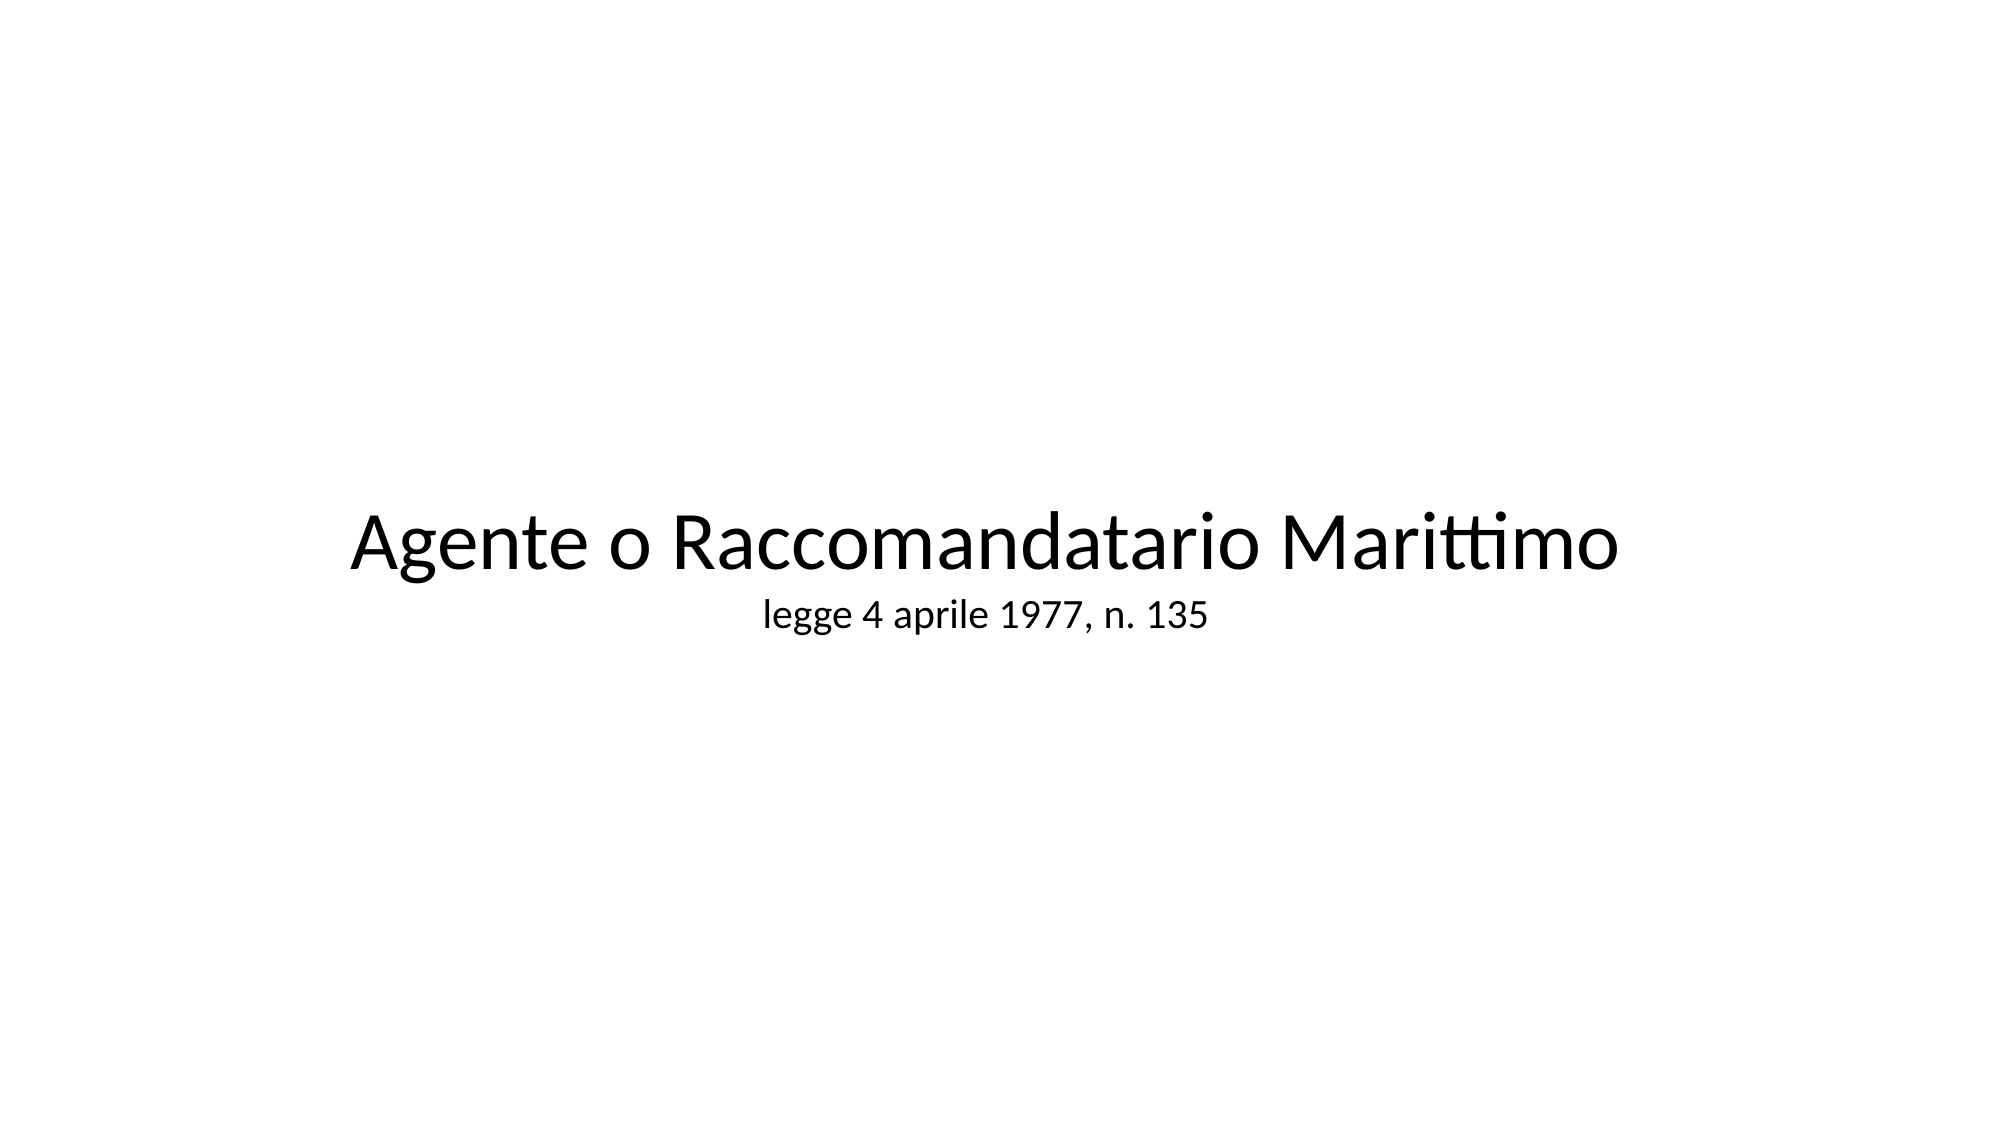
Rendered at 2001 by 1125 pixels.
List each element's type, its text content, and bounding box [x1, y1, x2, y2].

text_box Agente o Raccomandatario Marittimo legge 4 aprile 1977, n. 135 [248, 479, 1724, 644]
